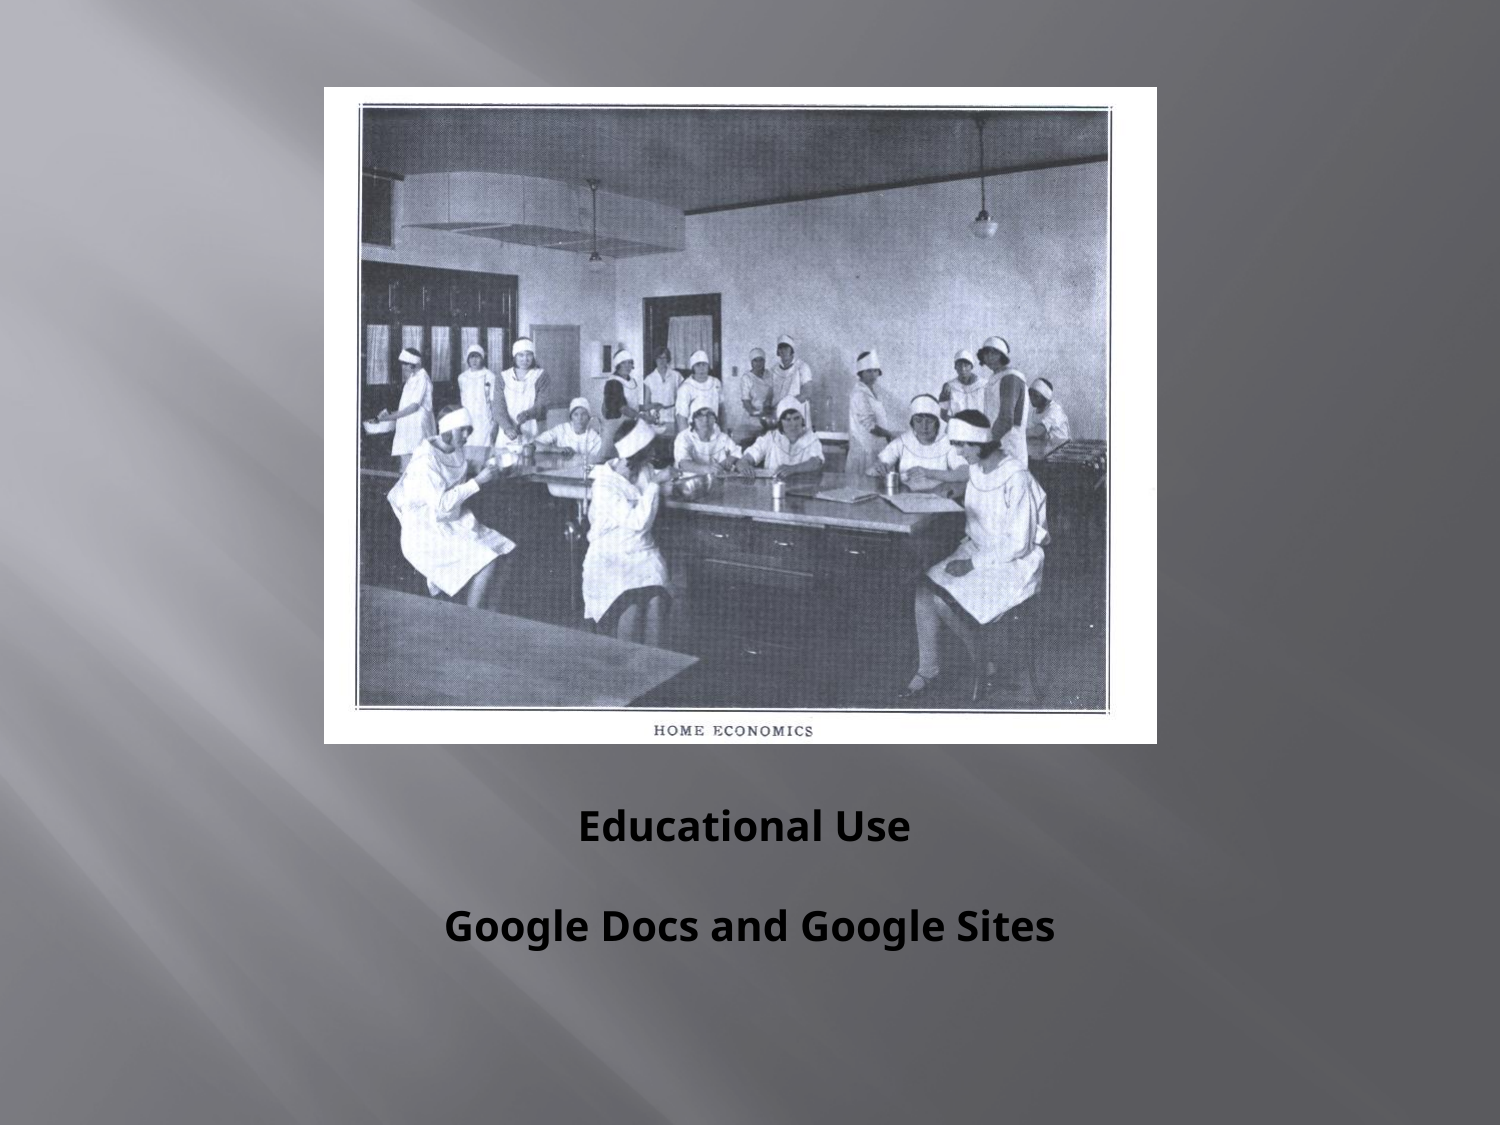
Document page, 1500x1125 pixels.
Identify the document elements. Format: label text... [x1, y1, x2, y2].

title Educational Use Google Docs and Google Sites [300, 787, 1200, 950]
picture [324, 87, 1158, 744]
